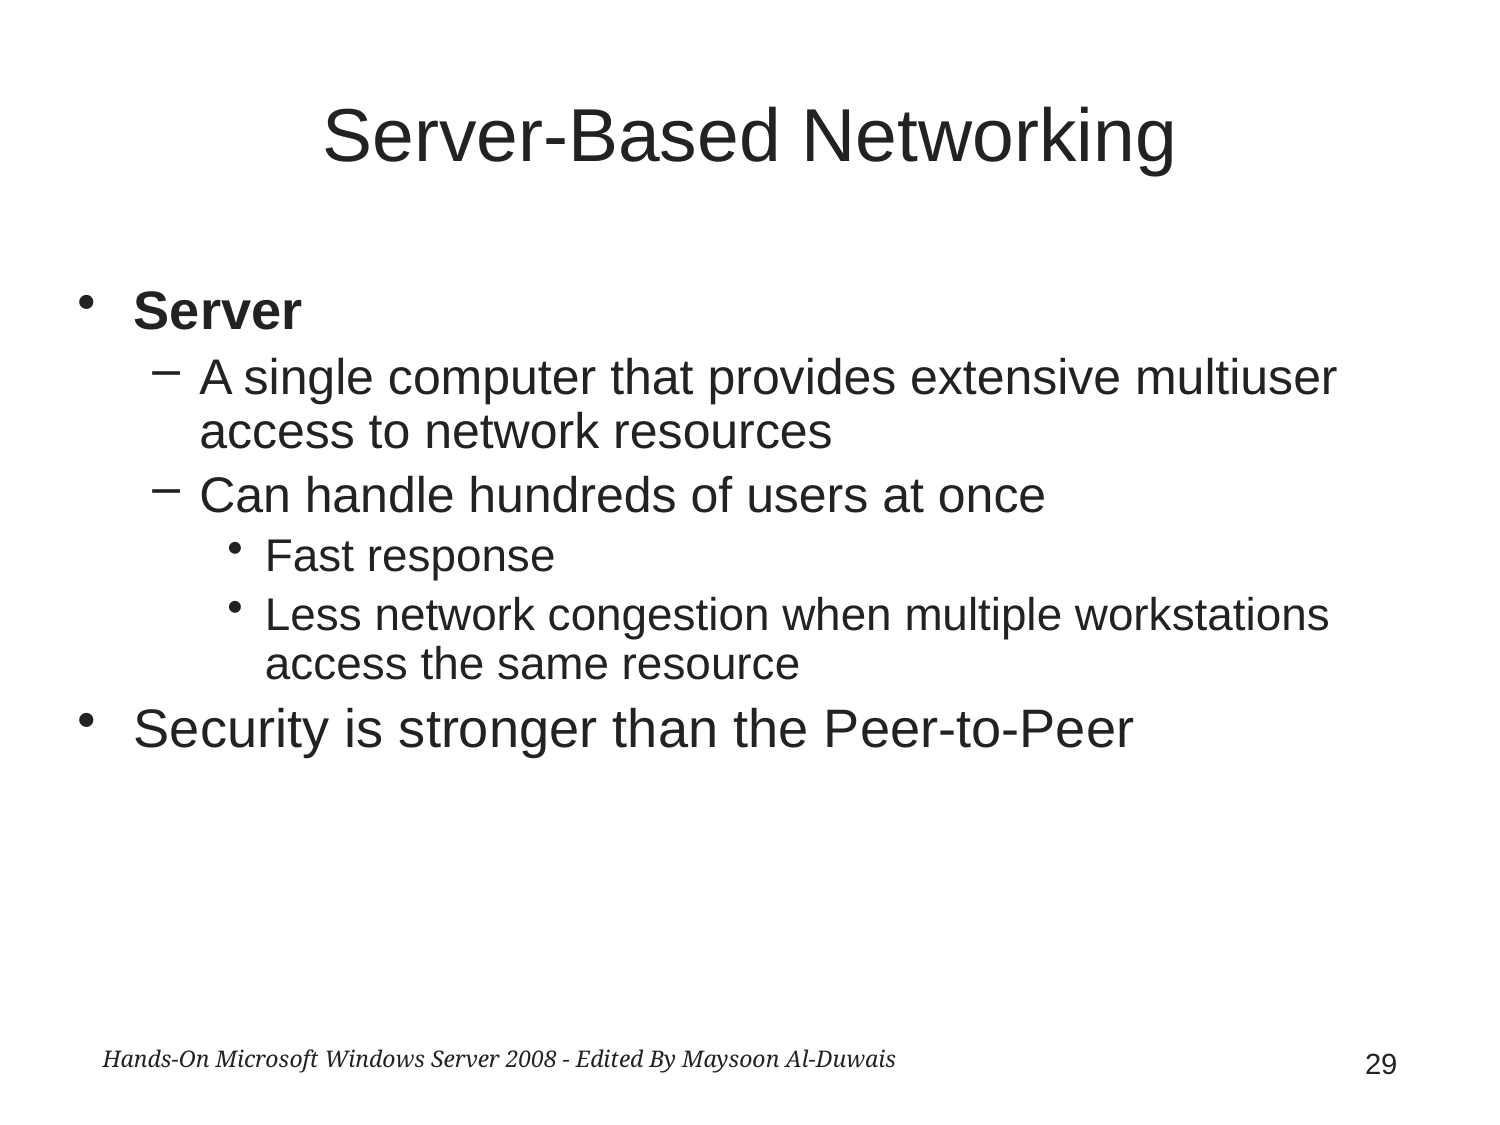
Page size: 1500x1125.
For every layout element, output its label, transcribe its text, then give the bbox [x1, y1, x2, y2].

list Server A single computer that provides extensive multiuser access to network resources Can handle hundreds of users at once Fast response Less network congestion when multiple workstations access the same resource Security is stronger than the Peer-to-Peer [62, 274, 1426, 1026]
title Server-Based Networking [87, 37, 1413, 226]
slide_number 29 [1074, 1037, 1413, 1101]
footer Hands-On Microsoft Windows Server 2008 - Edited By Maysoon Al-Duwais [87, 1037, 1051, 1101]
